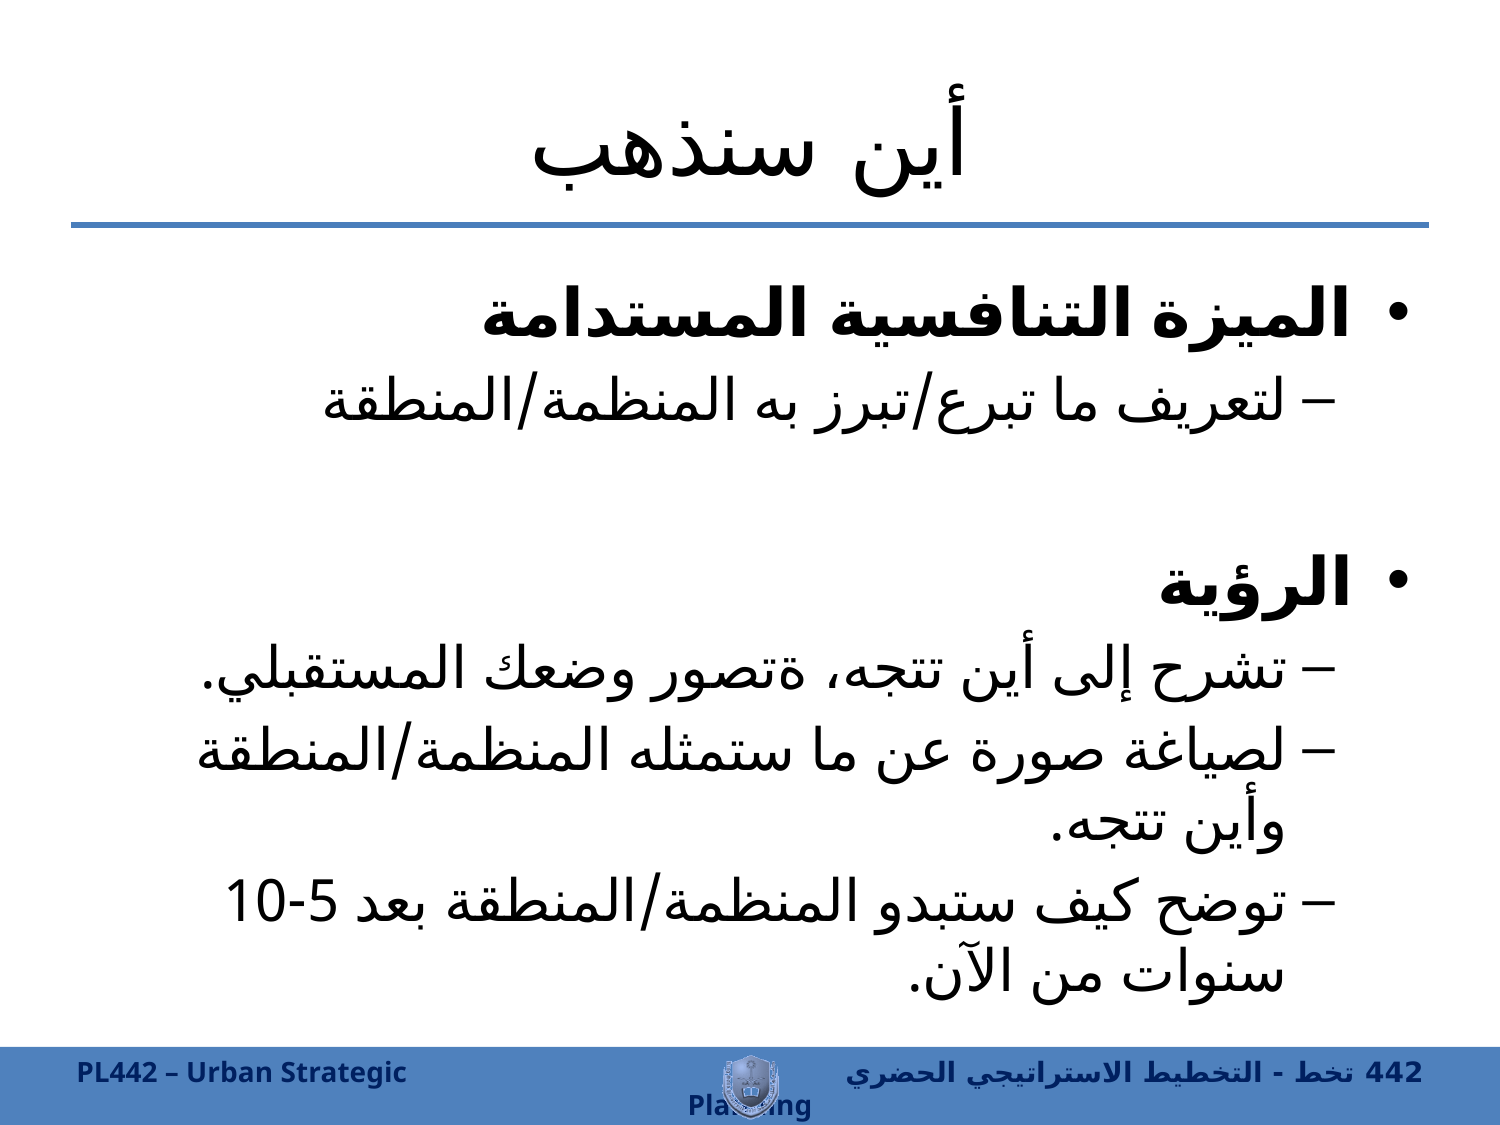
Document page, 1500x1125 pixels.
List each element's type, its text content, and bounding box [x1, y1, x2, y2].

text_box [0, 1046, 1500, 1125]
title أين سنذهب [75, 45, 1425, 222]
list الميزة التنافسية المستدامة لتعريف ما تبرع/تبرز به المنظمة/المنطقة الرؤية تشرح إلى أين تتجه، ةتصور وضعك المستقبلي. لصياغة صورة عن ما ستمثله المنظمة/المنطقة وأين تتجه. توضح كيف ستبدو المنظمة/المنطقة بعد 5-10 سنوات من الآن. [75, 262, 1425, 1005]
